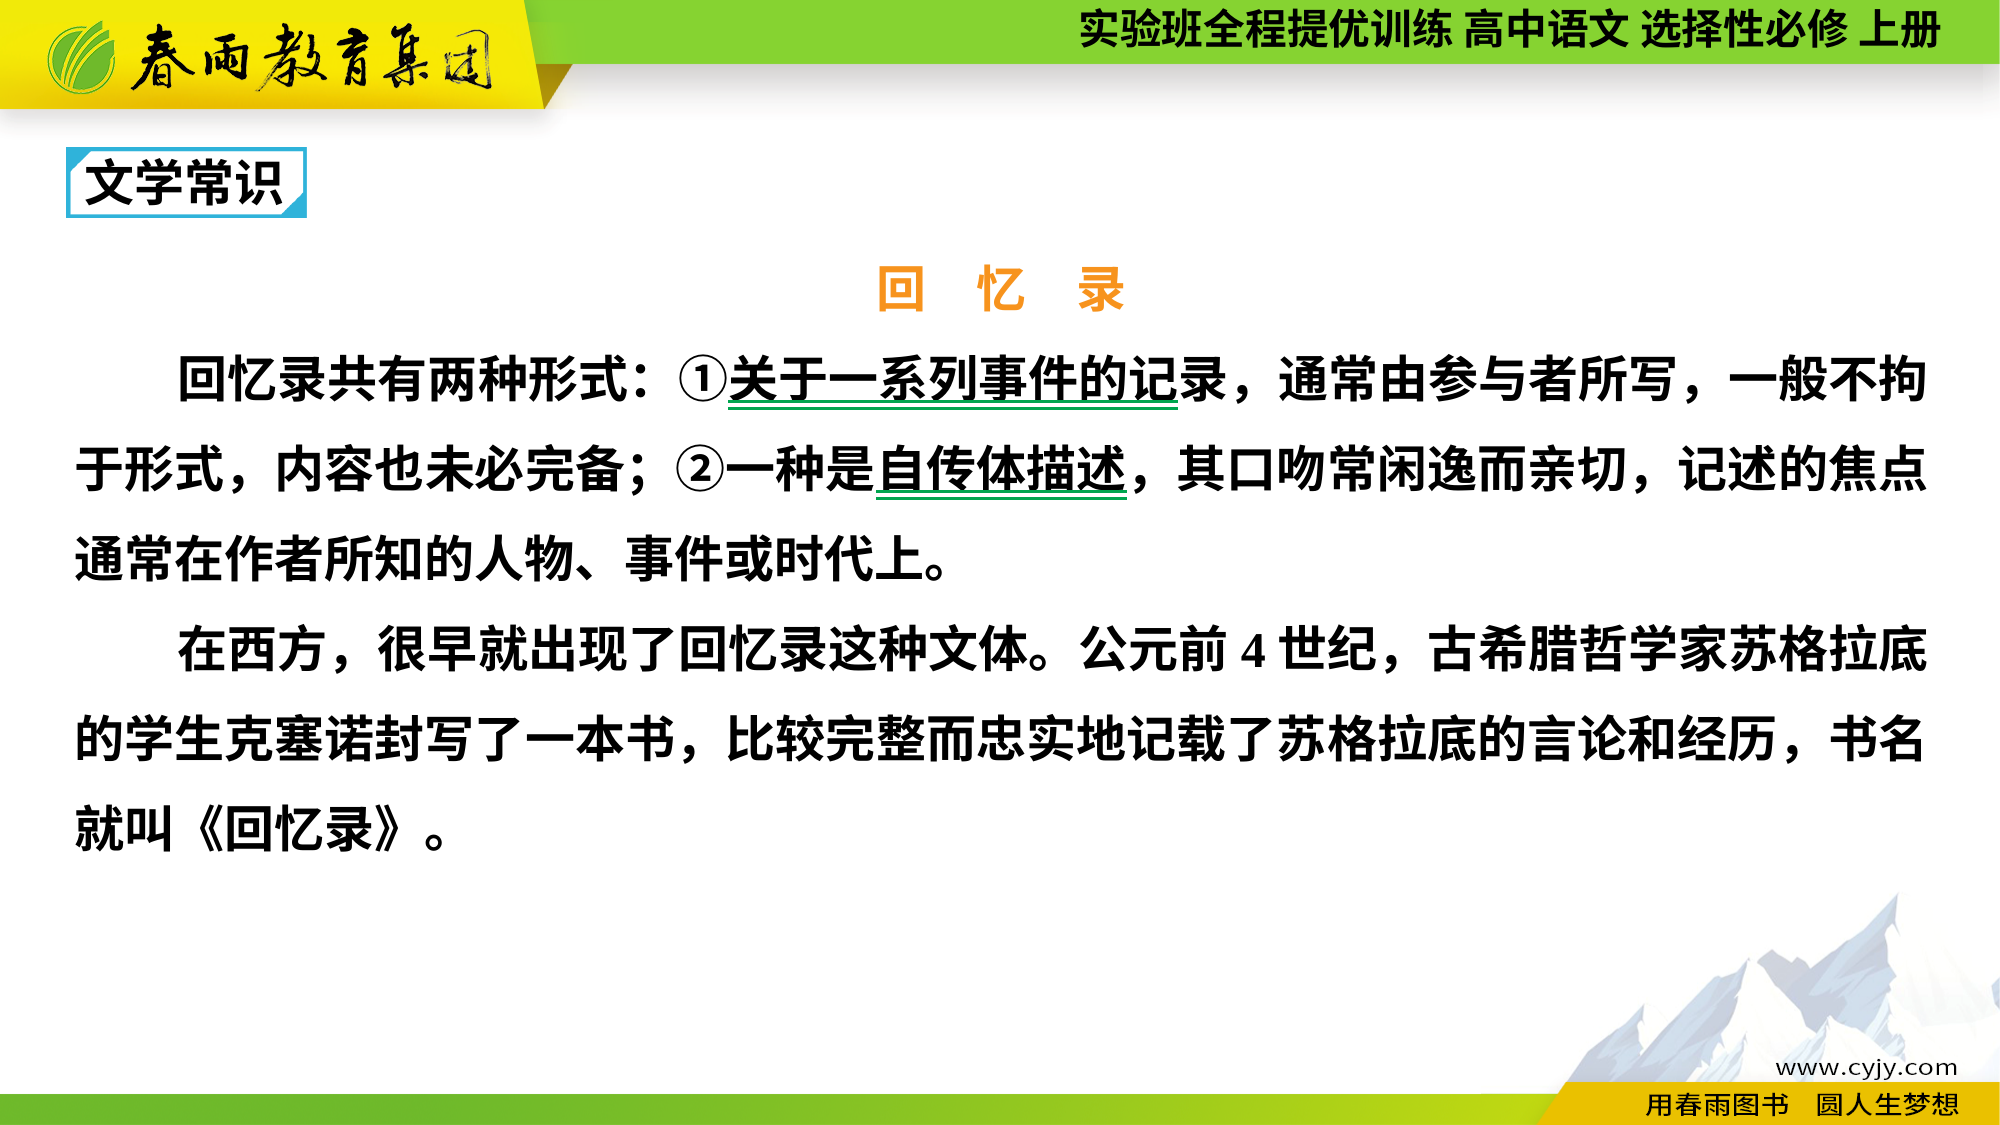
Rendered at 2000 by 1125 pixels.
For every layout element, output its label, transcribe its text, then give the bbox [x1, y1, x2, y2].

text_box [66, 143, 307, 221]
list 回 忆 录 回忆录共有两种形式：①关于一系列事件的记录，通常由参与者所写，一般不拘于形式，内容也未必完备；②一种是自传体描述，其口吻常闲逸而亲切，记述的焦点通常在作者所知的人物、事件或时代上。 在西方，很早就出现了回忆录这种文体。公元前4世纪，古希腊哲学家苏格拉底的学生克塞诺封写了一本书，比较完整而忠实地记载了苏格拉底的言论和经历，书名就叫《回忆录》。 [59, 219, 1944, 872]
picture [0, 0, 2000, 1125]
